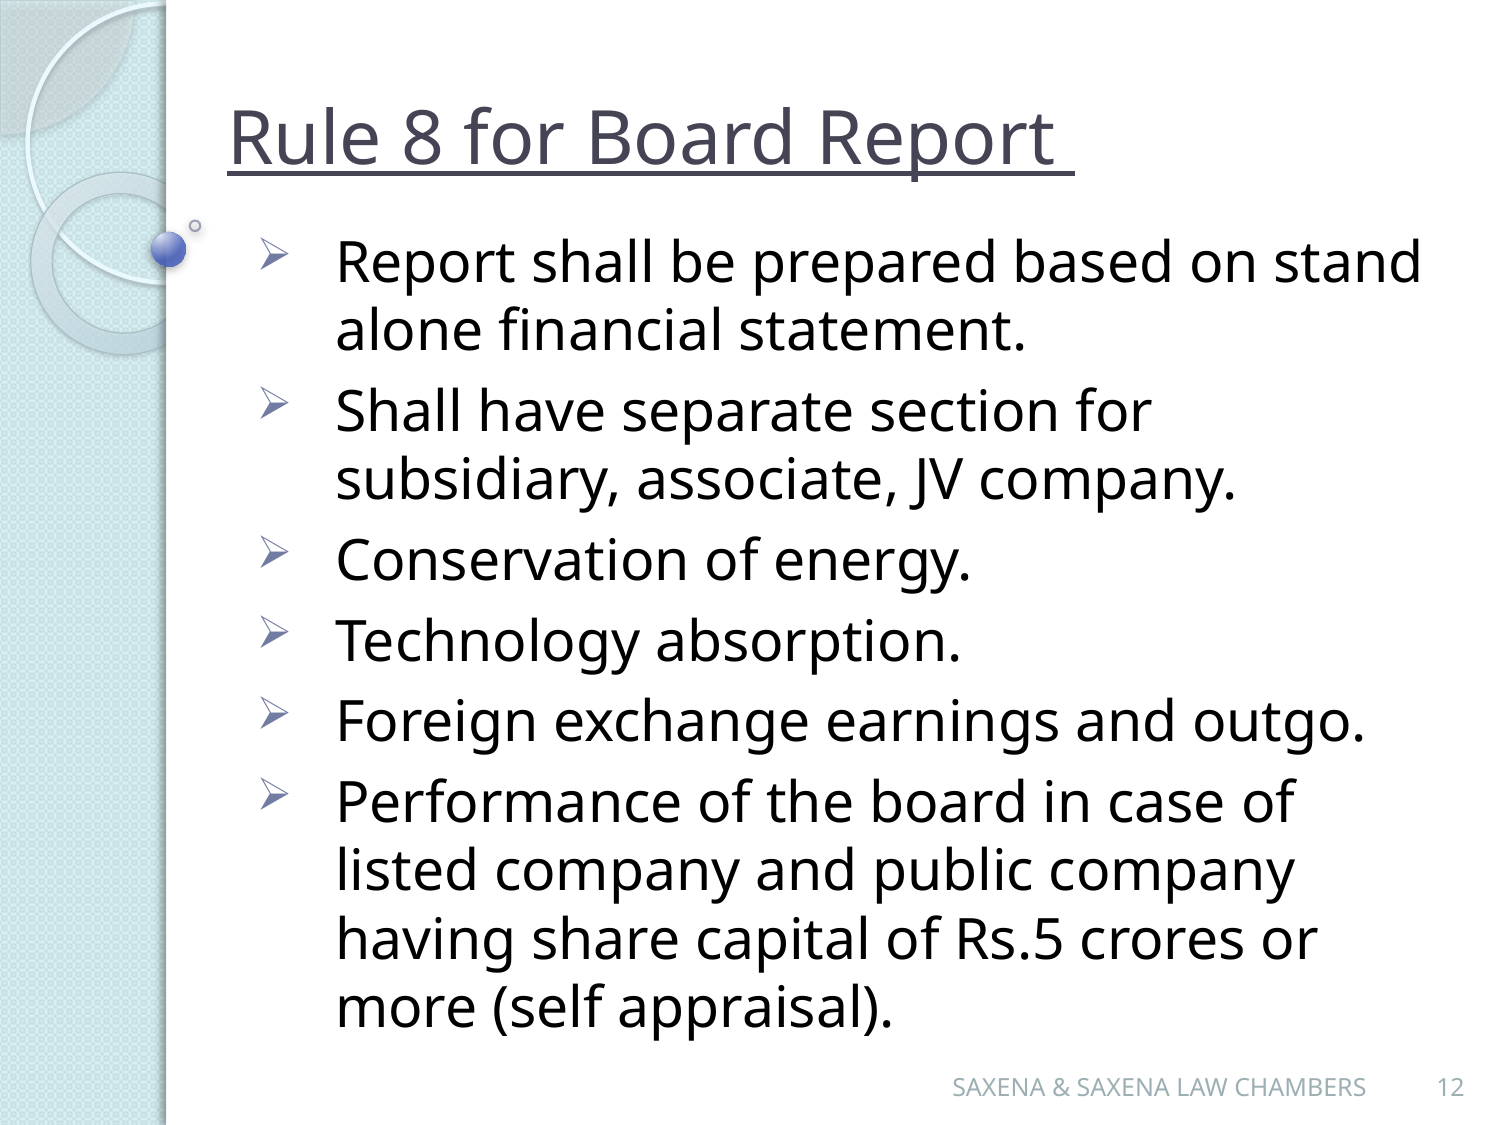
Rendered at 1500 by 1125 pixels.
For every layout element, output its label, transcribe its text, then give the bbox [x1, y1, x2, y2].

footer SAXENA & SAXENA LAW CHAMBERS [937, 1034, 1413, 1113]
subtitle Report shall be prepared based on stand alone financial statement. Shall have separate section for subsidiary, associate, JV company. Conservation of energy. Technology absorption. Foreign exchange earnings and outgo. Performance of the board in case of listed company and public company having share capital of Rs.5 crores or more (self appraisal). [237, 224, 1463, 1050]
title Rule 8 for Board Report [212, 50, 1450, 188]
slide_number 12 [1413, 1034, 1488, 1113]
